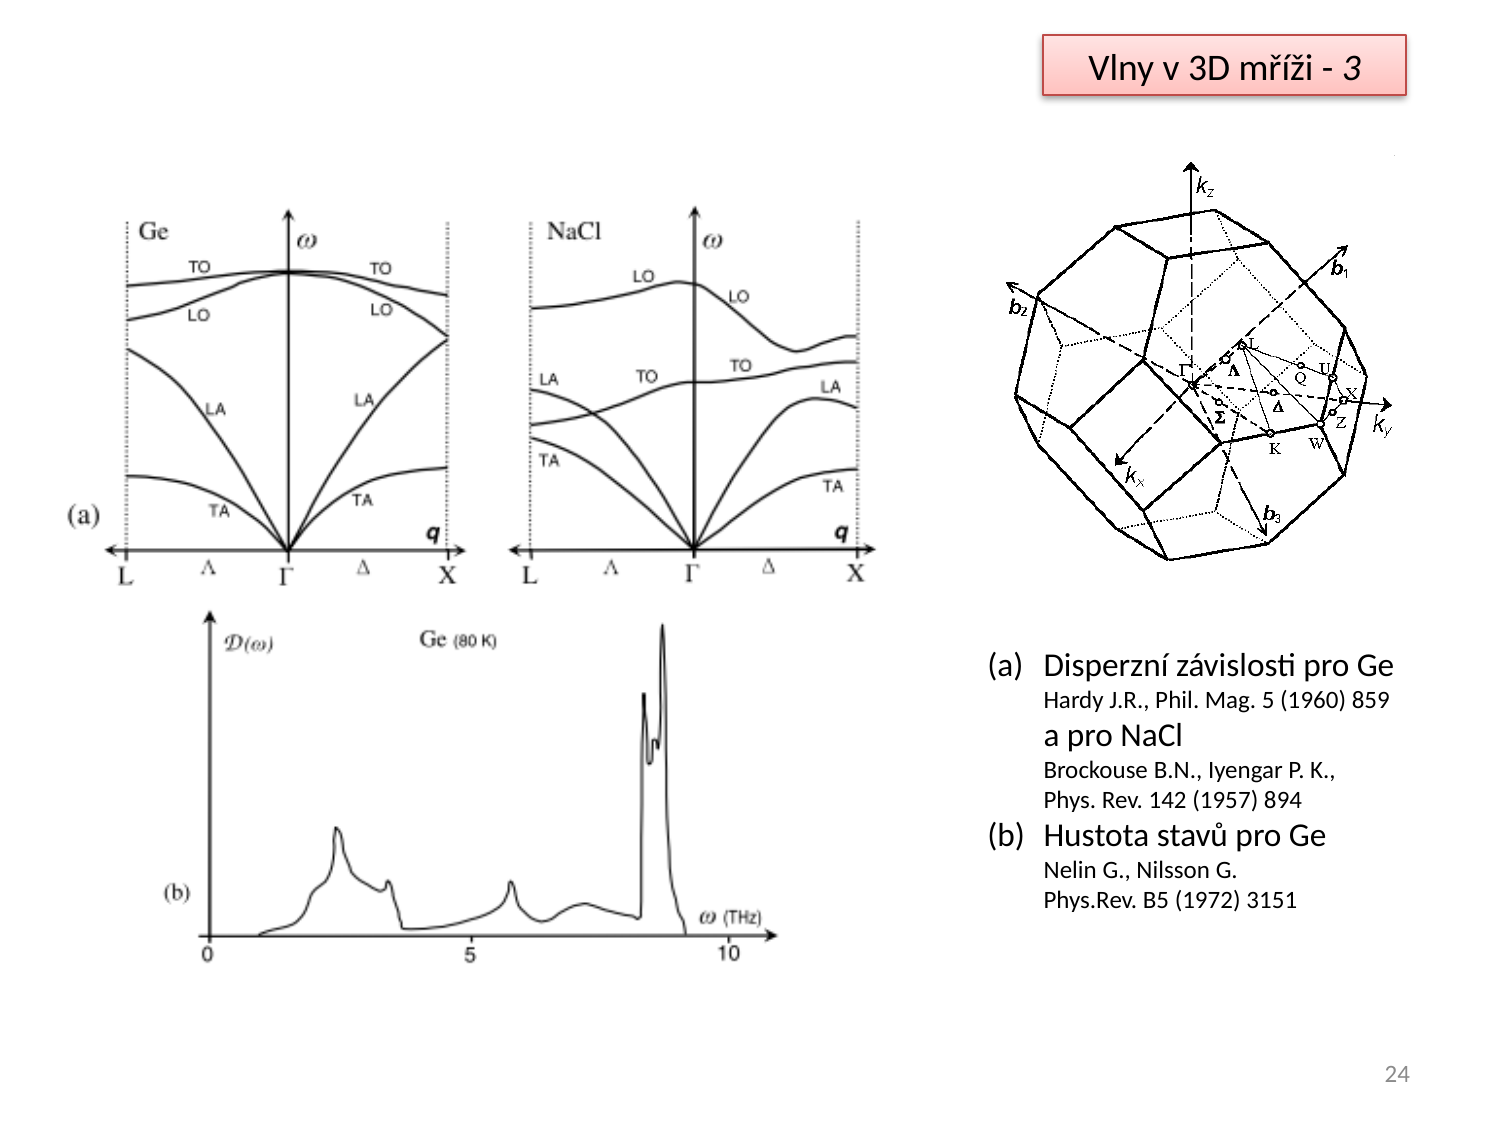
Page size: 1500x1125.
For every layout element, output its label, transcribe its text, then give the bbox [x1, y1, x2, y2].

slide_number 24 [1074, 1042, 1425, 1103]
text_box Disperzní závislosti pro Ge Hardy J.R., Phil. Mag. 5 (1960) 859 a pro NaCl Brockouse B.N., Iyengar P. K., Phys. Rev. 142 (1957) 894 Hustota stavů pro Ge Nelin G., Nilsson G. Phys.Rev. B5 (1972) 3151 [972, 636, 1465, 921]
picture [45, 154, 1395, 973]
text_box Vlny v 3D mříži - 3 [1042, 34, 1407, 96]
